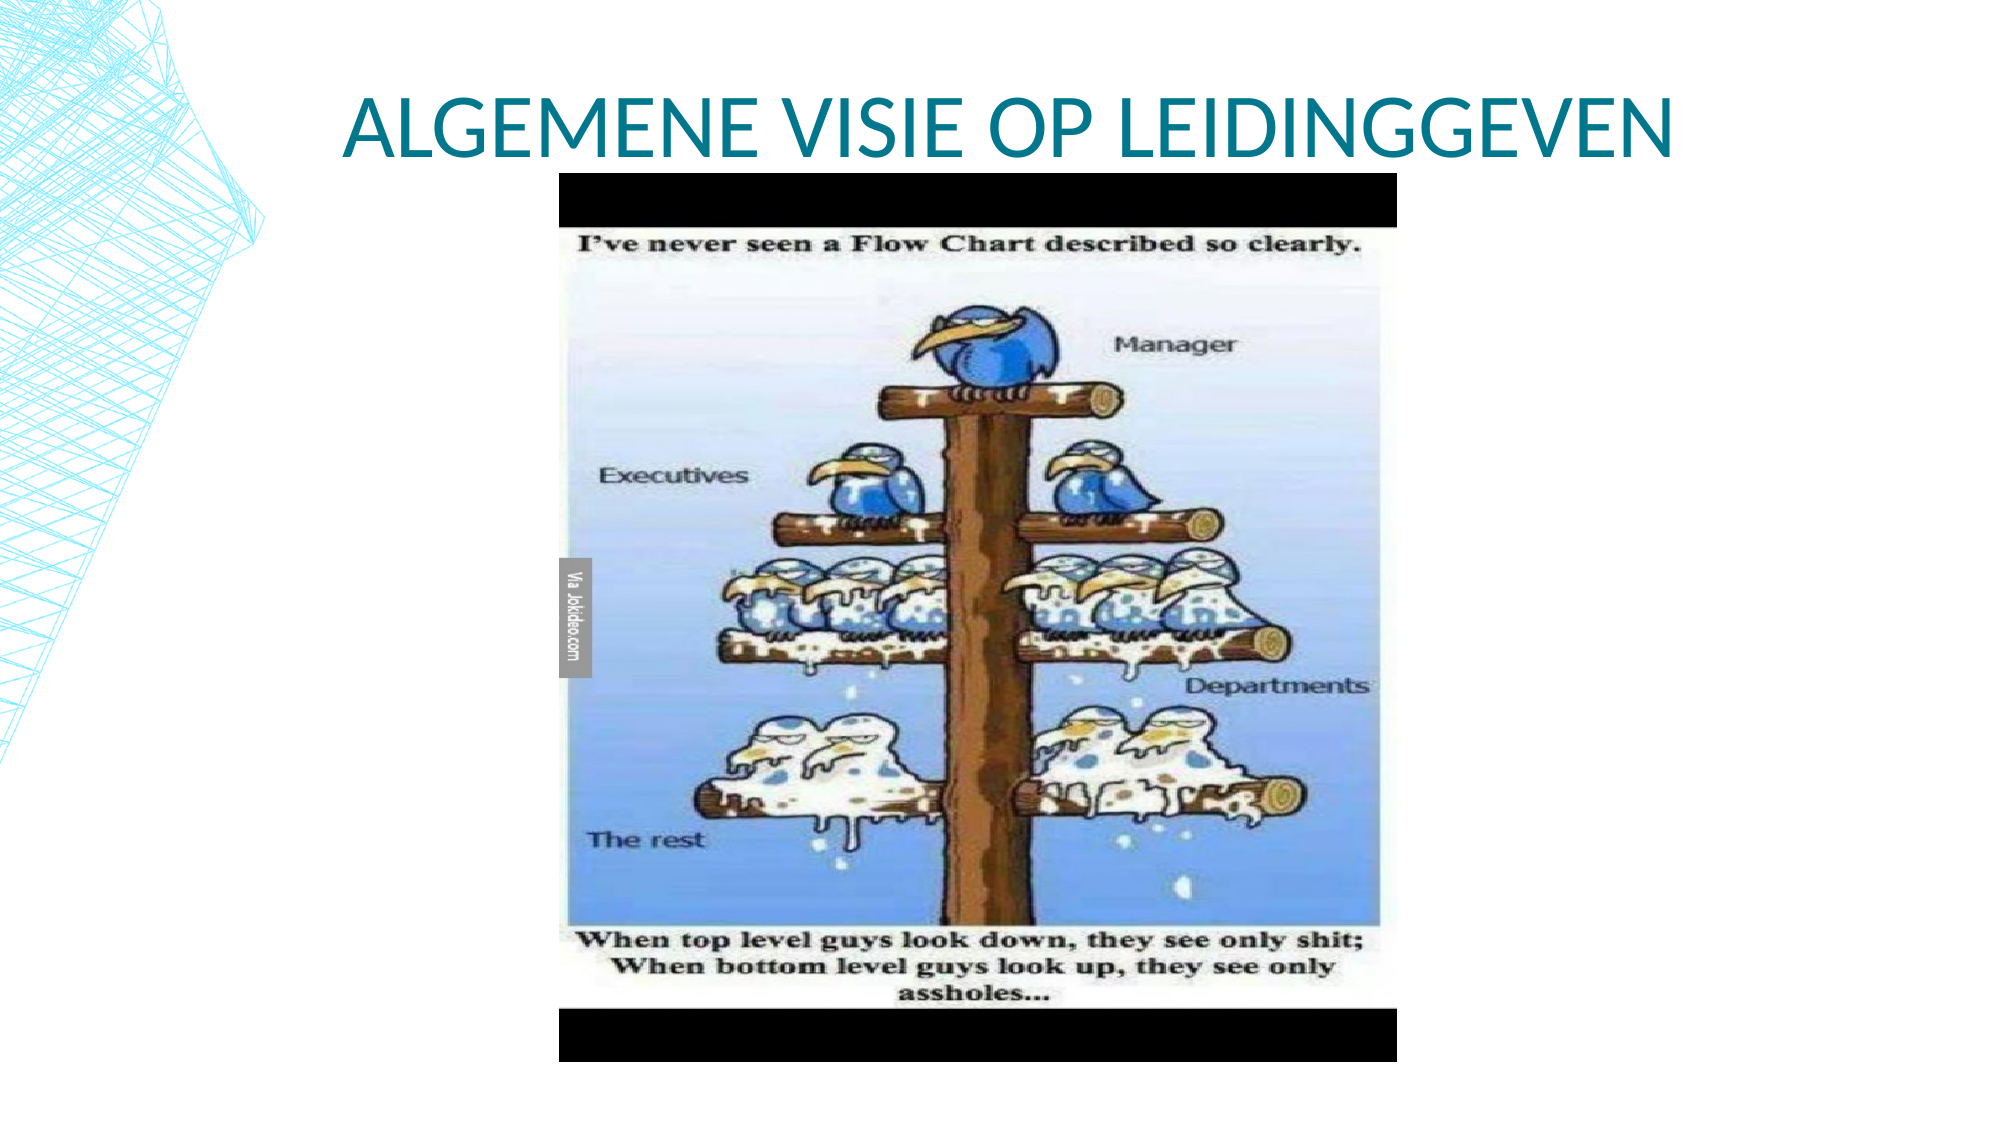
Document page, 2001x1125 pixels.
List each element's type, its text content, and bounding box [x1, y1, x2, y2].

title Algemene Visie op leidinggeven [327, 62, 1863, 184]
picture [0, 0, 2001, 1125]
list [558, 173, 1397, 1062]
